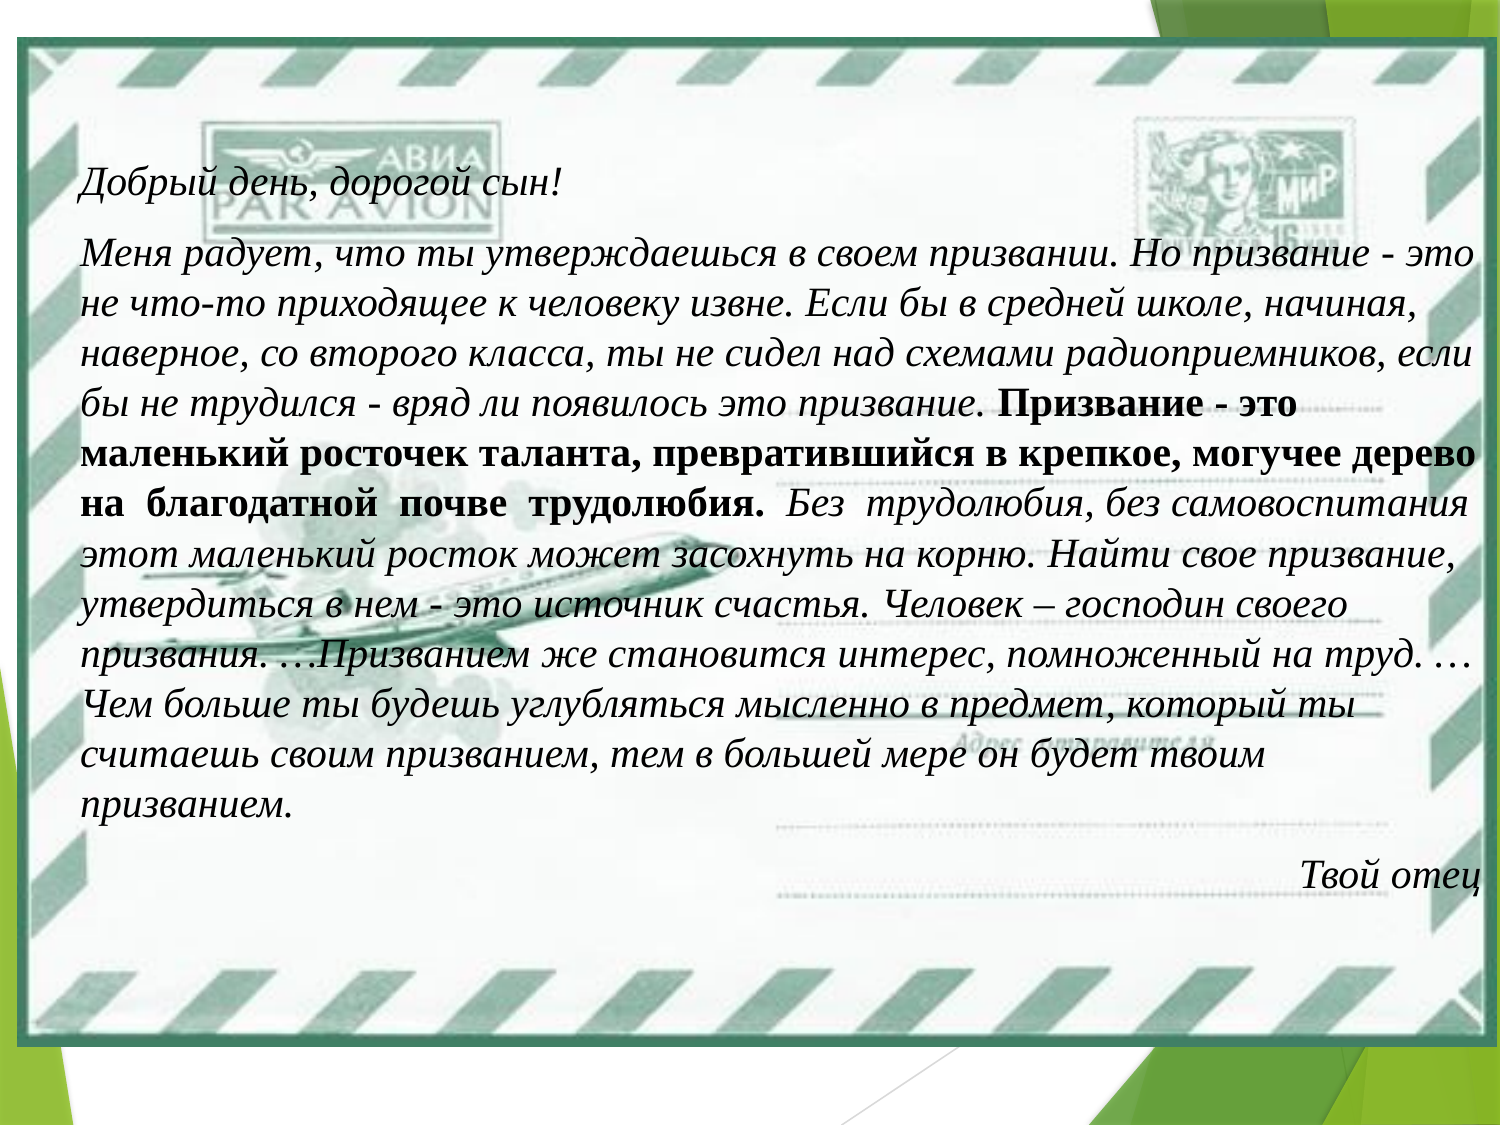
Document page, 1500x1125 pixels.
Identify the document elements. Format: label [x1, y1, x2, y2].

picture [17, 36, 1498, 1048]
